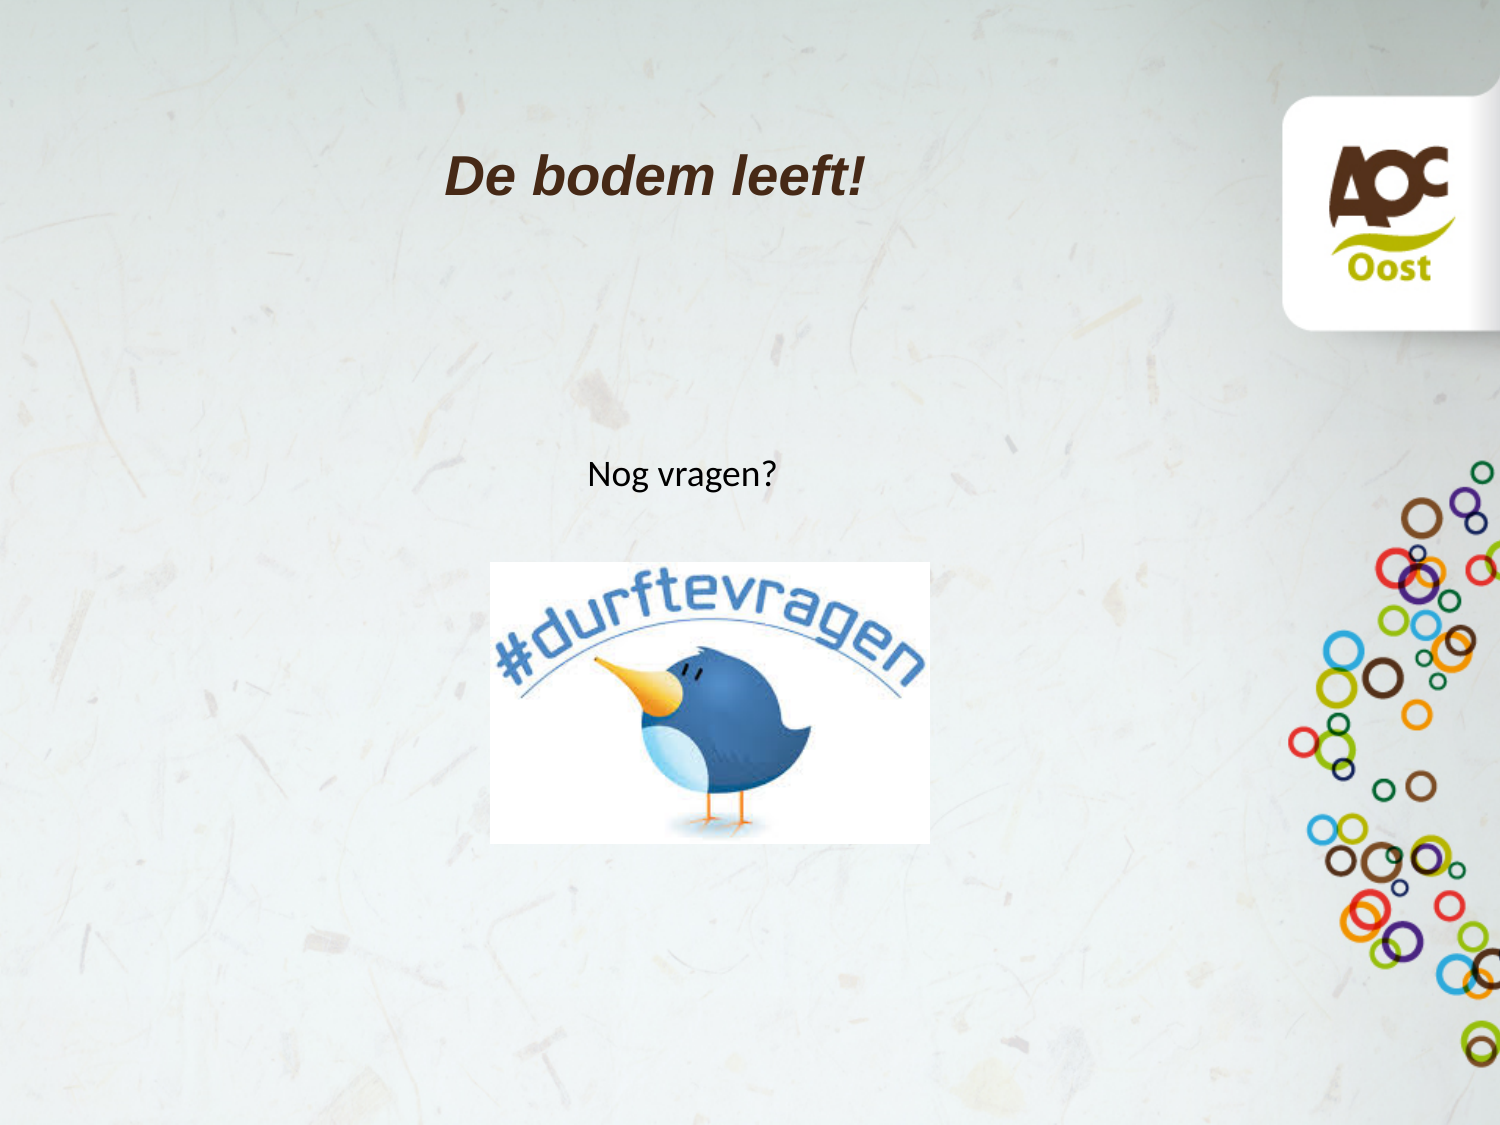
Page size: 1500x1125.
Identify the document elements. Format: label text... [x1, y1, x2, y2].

title De bodem leeft! [112, 101, 1199, 244]
subtitle [64, 349, 1235, 882]
text_box Nog vragen? [572, 441, 1125, 501]
picture [0, 0, 1500, 1125]
